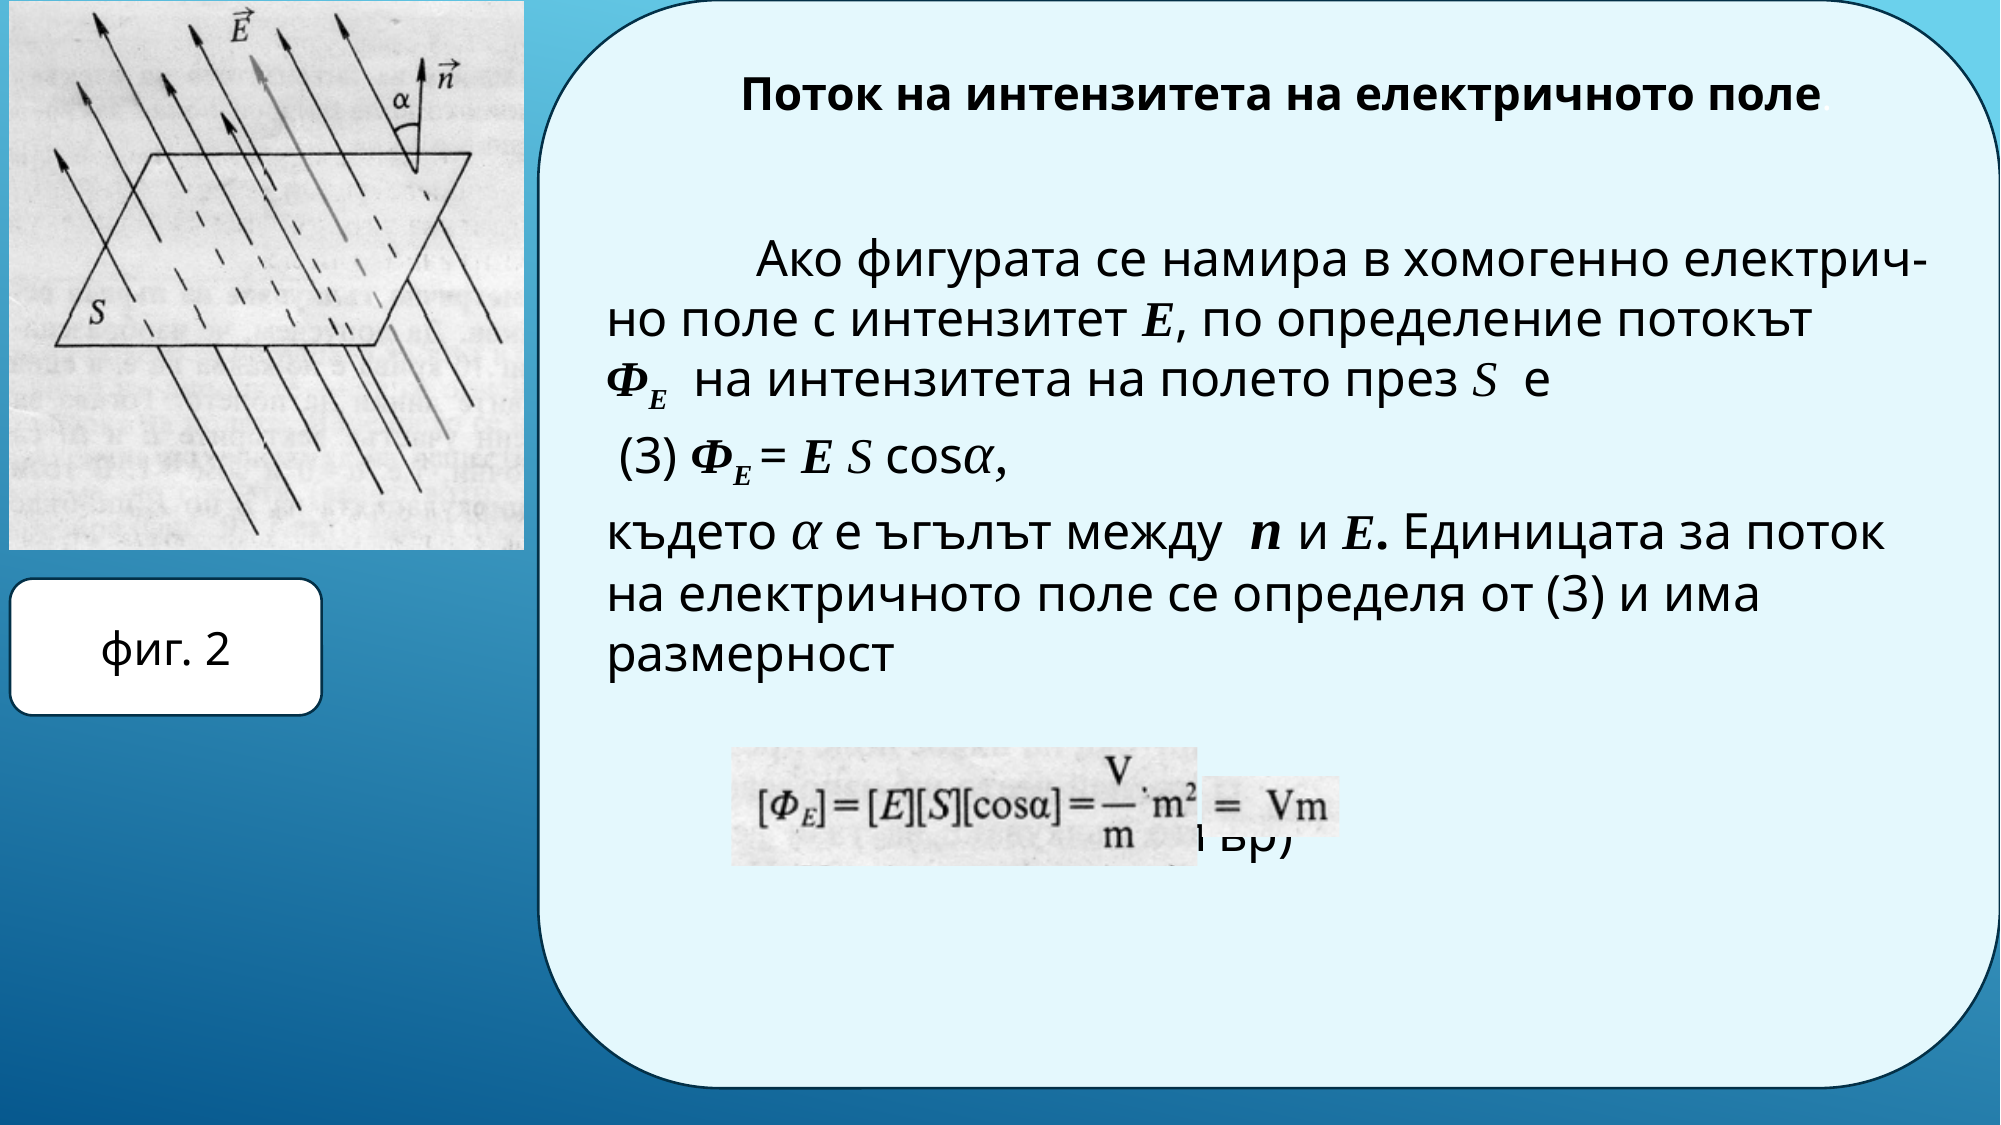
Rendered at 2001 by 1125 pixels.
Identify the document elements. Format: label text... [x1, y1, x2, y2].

text_box фиг. 2 [8, 577, 324, 717]
picture [1201, 776, 1340, 837]
text_box Поток на интензитета на електричното поле. [725, 57, 1847, 128]
picture [731, 746, 1198, 867]
text_box Ако фигурата се намира в хомогенно електрич-но поле с интензитет E, по определение потокът ФЕ на интензитета на полето през S е (3) ФЕ = E S cosα, където α е ъгълът между n и E. Единицата за поток на електричното поле се определя от (3) и има размерност (Волт по метър) [536, 0, 2000, 1090]
picture [9, 1, 525, 551]
